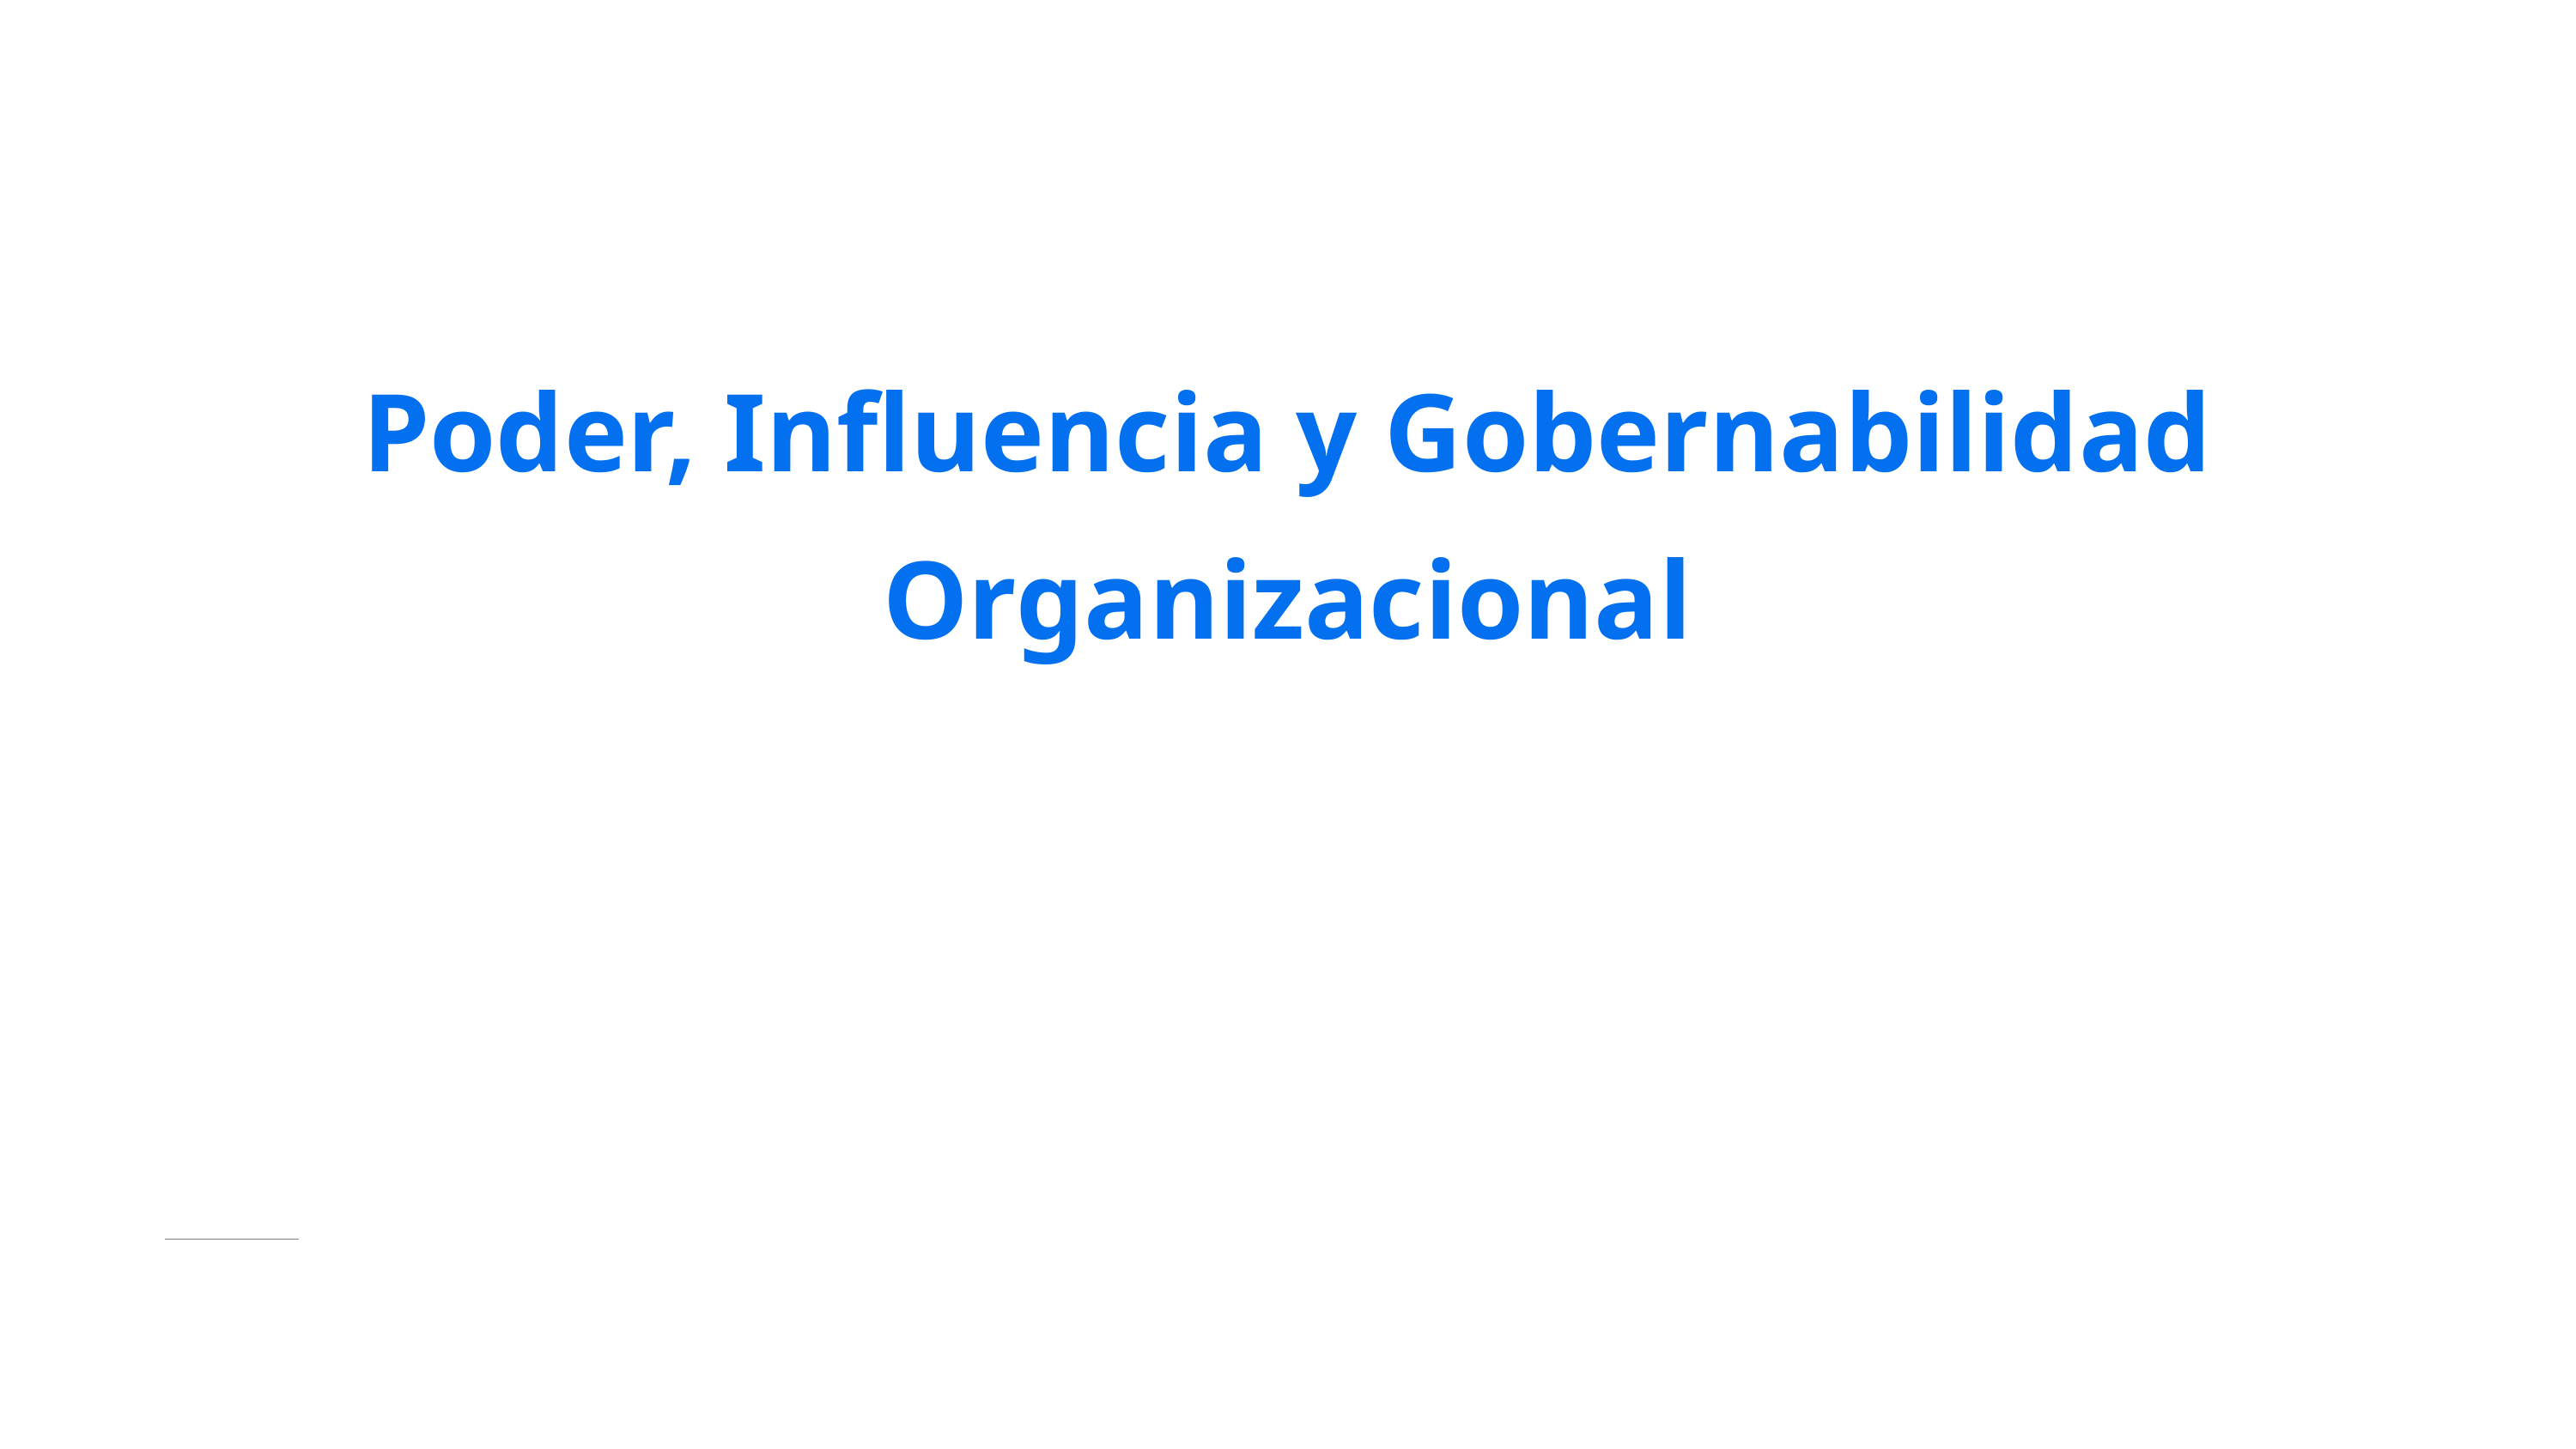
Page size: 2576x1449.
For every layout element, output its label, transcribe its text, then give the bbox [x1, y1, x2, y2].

list Poder, Influencia y Gobernabilidad Organizacional [150, 319, 2426, 1240]
